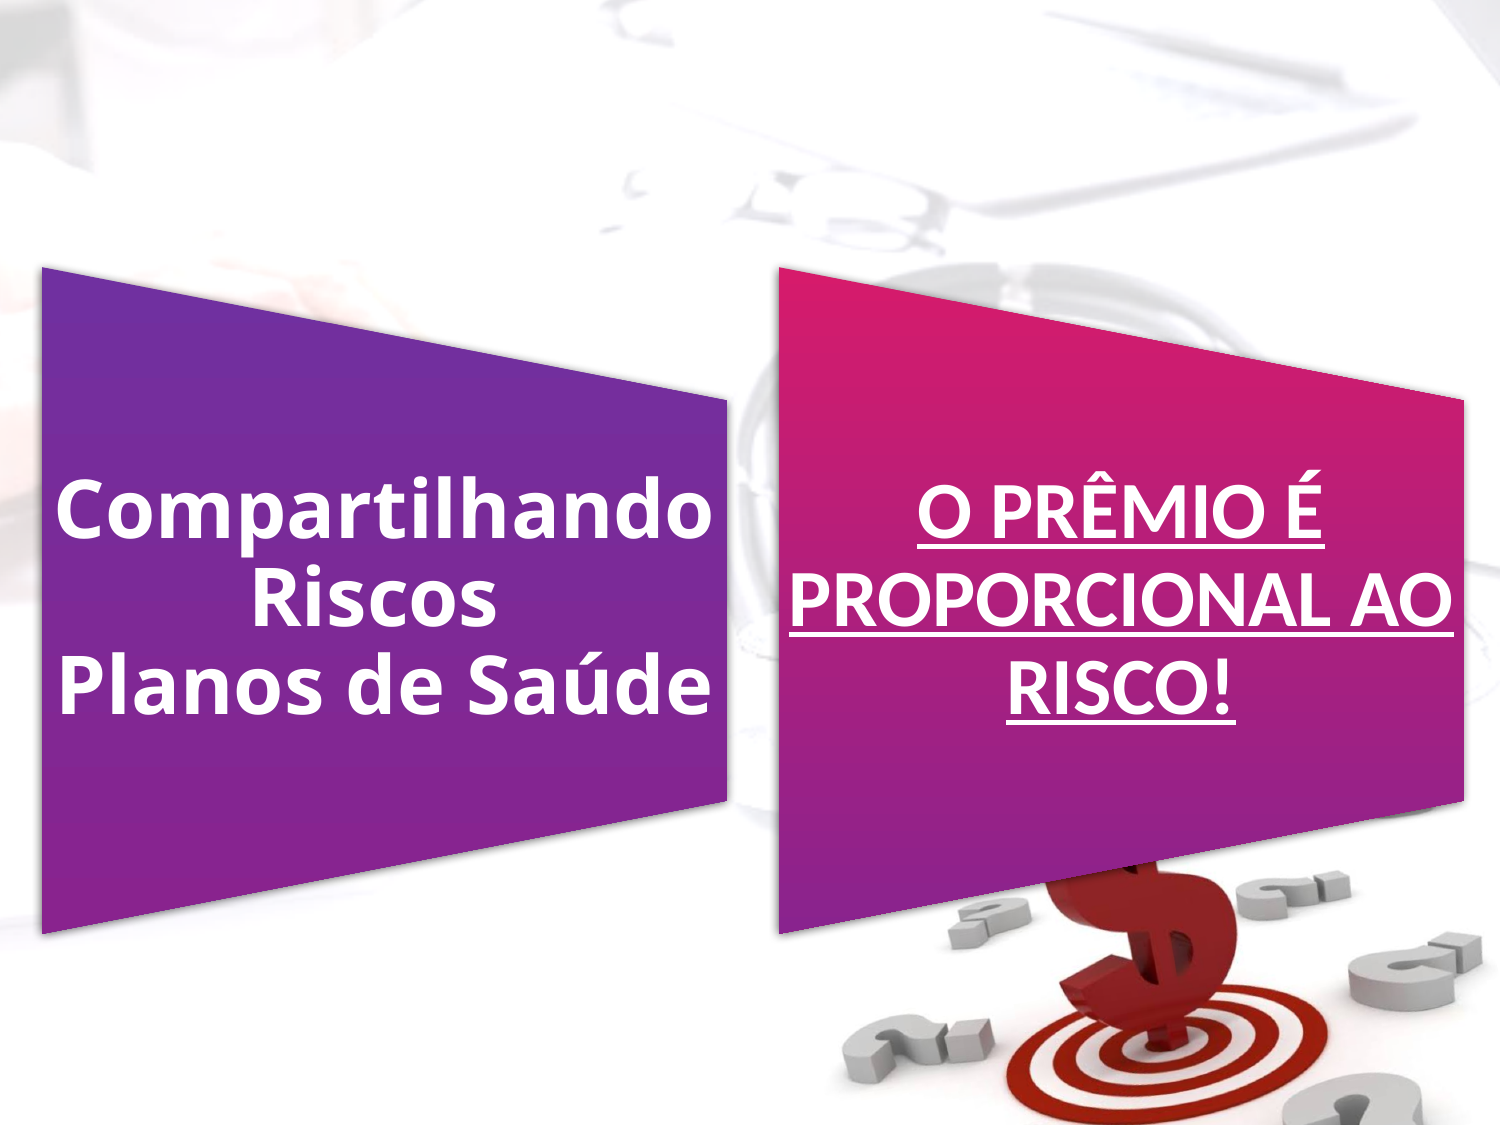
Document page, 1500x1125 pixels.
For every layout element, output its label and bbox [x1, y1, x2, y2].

picture [792, 788, 1500, 1125]
text_box [41, 267, 1465, 934]
